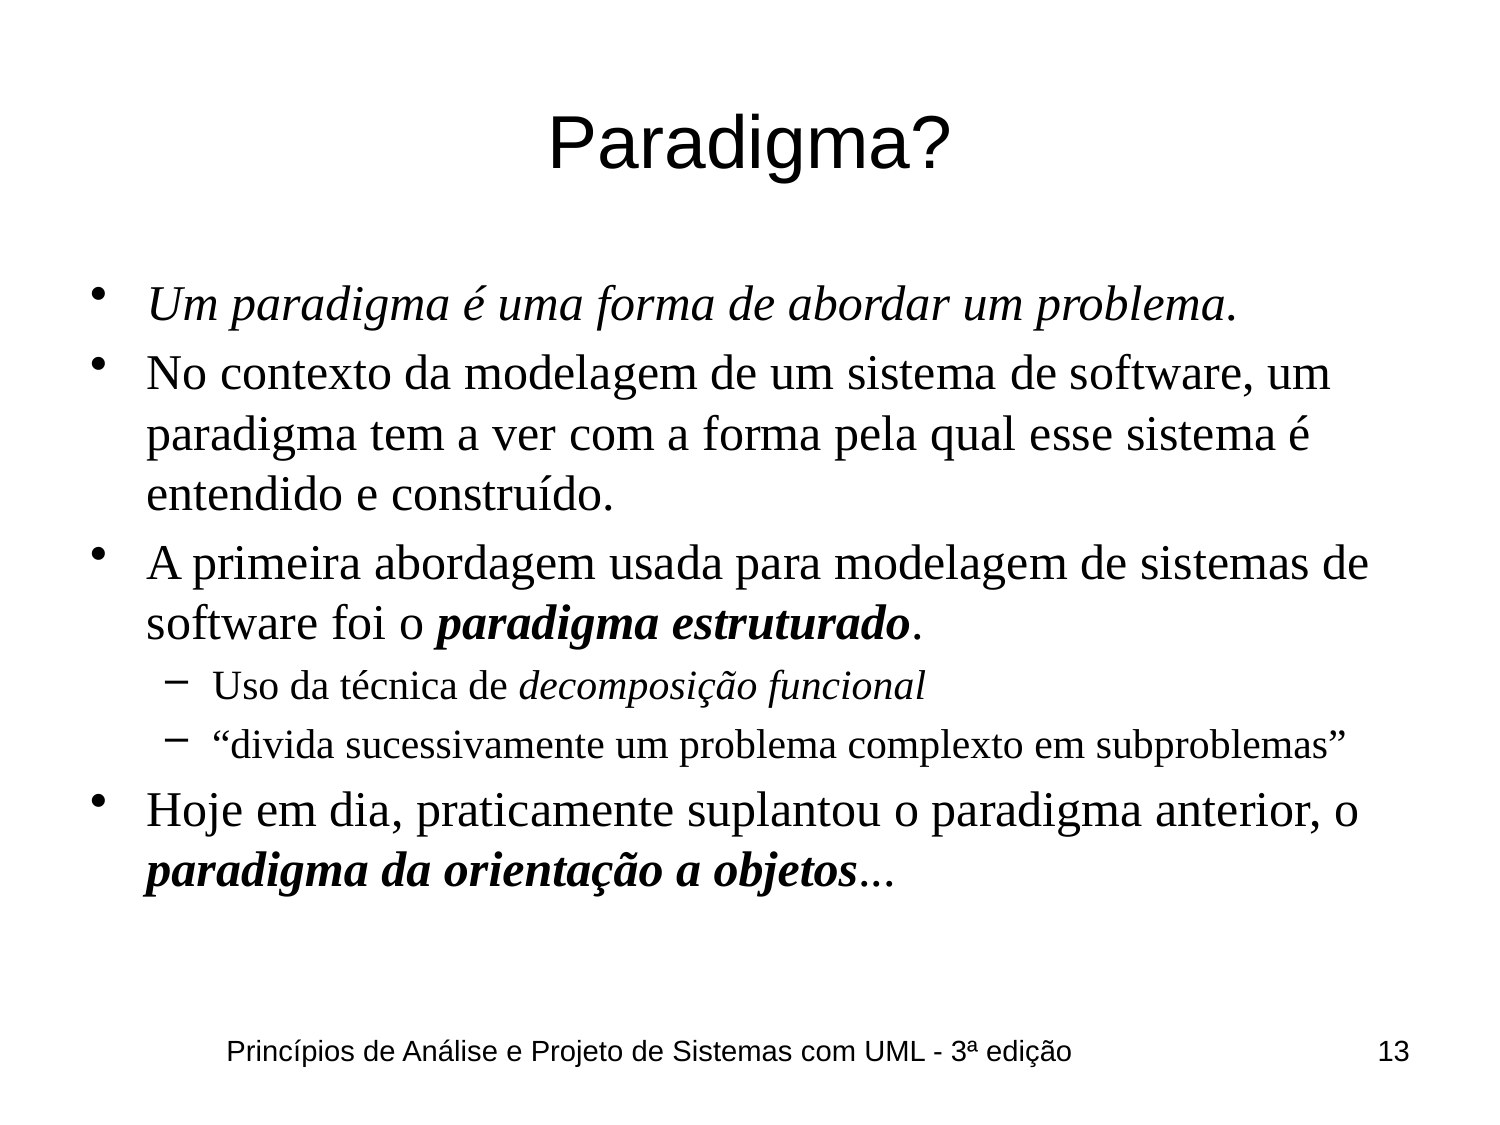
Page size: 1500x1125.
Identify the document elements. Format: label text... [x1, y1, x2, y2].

footer Princípios de Análise e Projeto de Sistemas com UML - 3ª edição [74, 1024, 1226, 1103]
title Paradigma? [74, 44, 1426, 233]
list Um paradigma é uma forma de abordar um problema. No contexto da modelagem de um sistema de software, um paradigma tem a ver com a forma pela qual esse sistema é entendido e construído. A primeira abordagem usada para modelagem de sistemas de software foi o paradigma estruturado. Uso da técnica de decomposição funcional “divida sucessivamente um problema complexto em subproblemas” Hoje em dia, praticamente suplantou o paradigma anterior, o paradigma da orientação a objetos... [74, 262, 1426, 1006]
slide_number 13 [1237, 1024, 1426, 1103]
